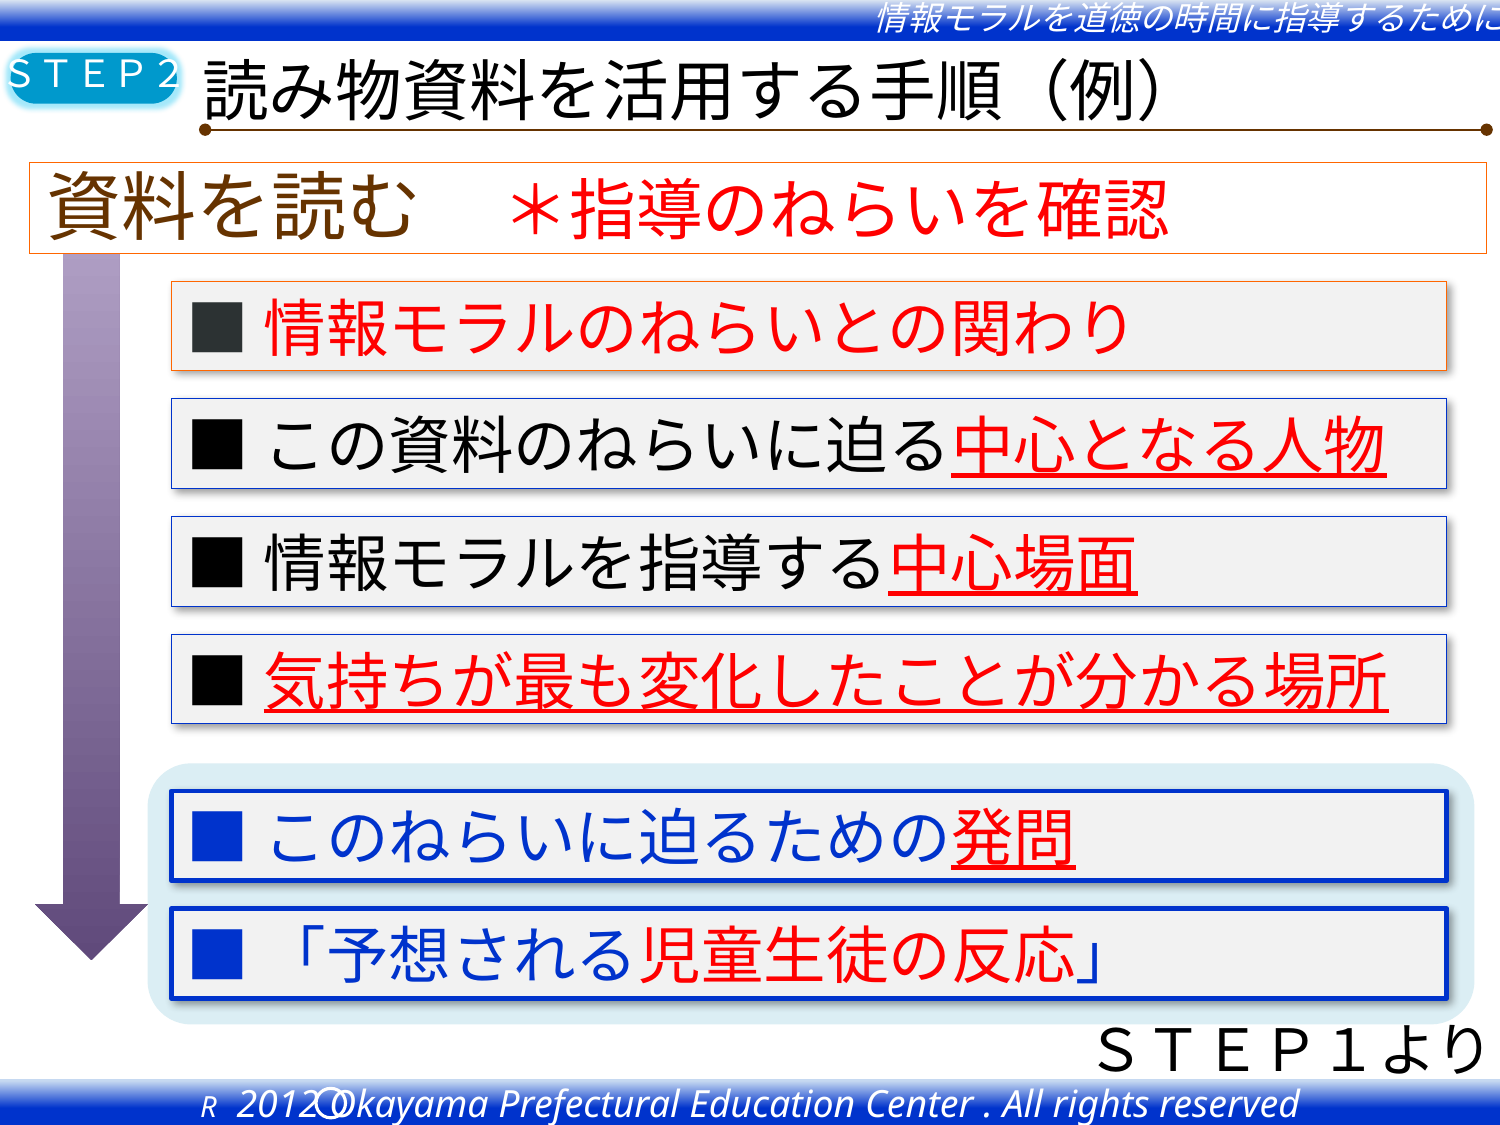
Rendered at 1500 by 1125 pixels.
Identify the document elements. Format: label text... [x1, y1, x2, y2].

text_box ■「予想される児童生徒の反応」 [171, 908, 1447, 999]
text_box ＳＴＥＰ１より [1072, 1005, 1500, 1090]
text_box ■このねらいに迫るための発問 [171, 790, 1447, 881]
text_box ■この資料のねらいに迫る中心となる人物 [171, 398, 1447, 489]
text_box 資料を読む [31, 151, 437, 257]
text_box 読み物資料を活用する手順（例） [187, 41, 1219, 136]
text_box [145, 761, 1477, 1027]
text_box ■気持ちが最も変化したことが分かる場所 [171, 634, 1447, 724]
text_box ■情報モラルのねらいとの関わり [171, 281, 1447, 371]
text_box ■情報モラルを指導する中心場面 [171, 516, 1447, 607]
text_box ＊指導のねらいを確認 [437, 162, 1487, 254]
text_box [33, 257, 150, 963]
